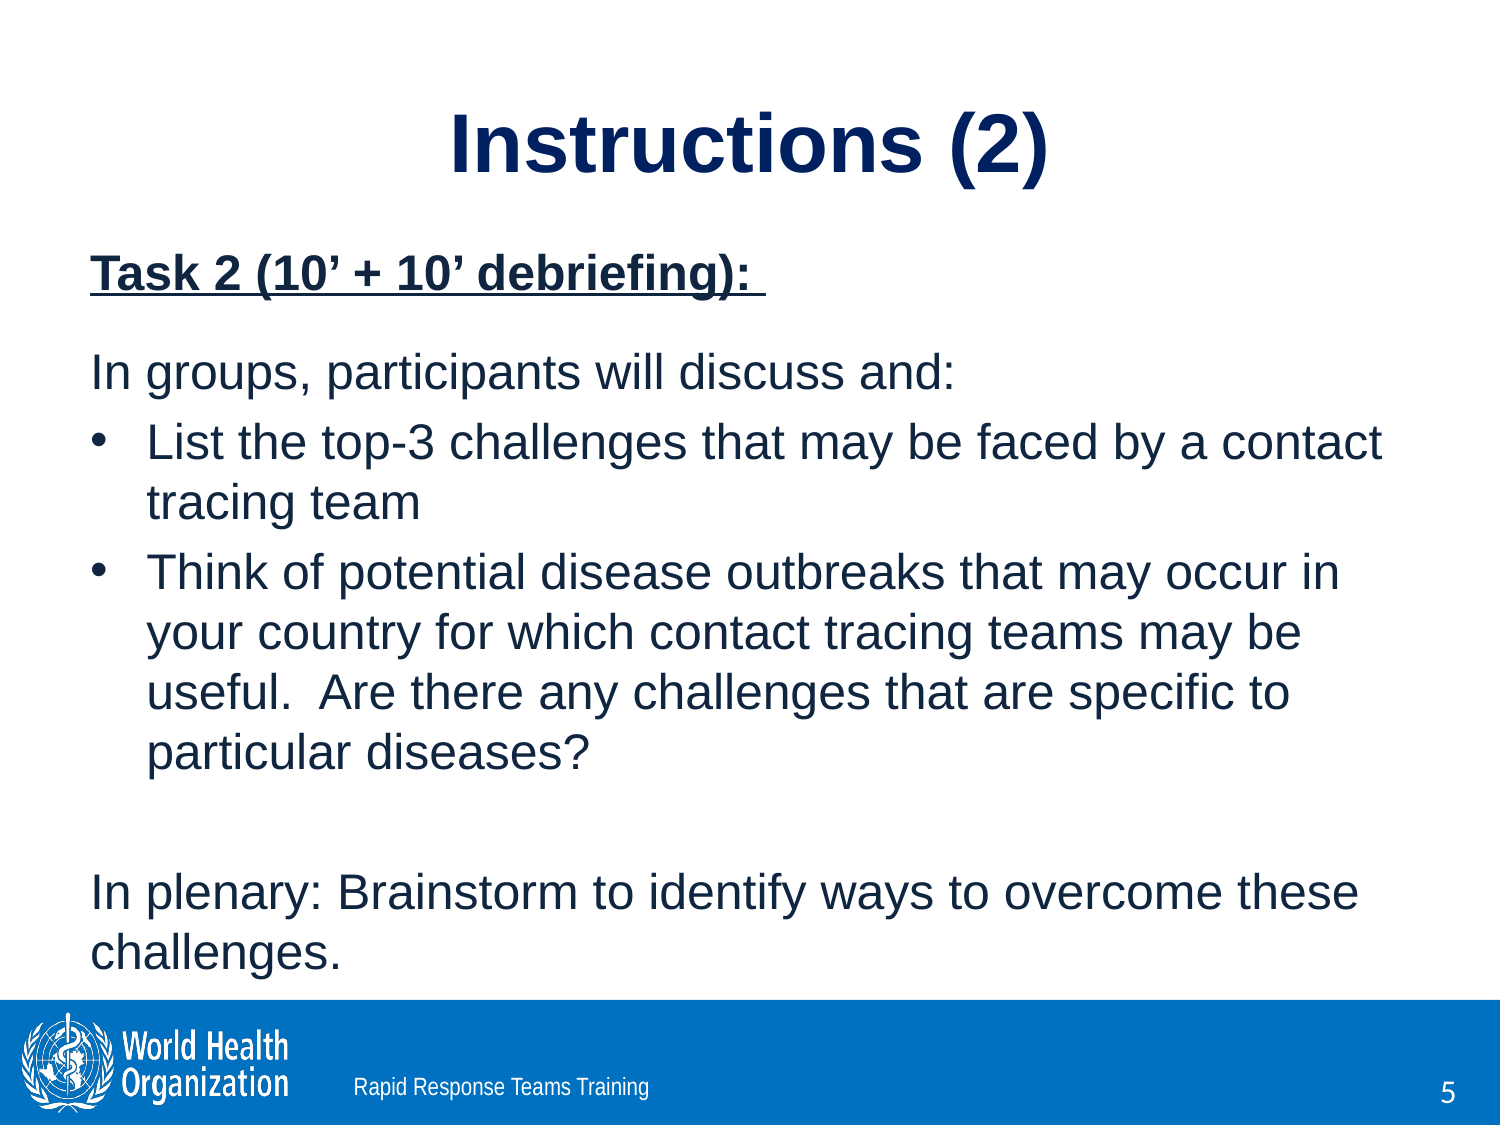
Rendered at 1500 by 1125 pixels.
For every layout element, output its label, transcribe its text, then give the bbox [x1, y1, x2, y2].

list Task 2 (10’ + 10’ debriefing): In groups, participants will discuss and: List the top-3 challenges that may be faced by a contact tracing team Think of potential disease outbreaks that may occur in your country for which contact tracing teams may be useful. Are there any challenges that are specific to particular diseases? In plenary: Brainstorm to identify ways to overcome these challenges. [75, 232, 1425, 1005]
picture [21, 1012, 288, 1113]
title Instructions (2) [75, 45, 1425, 232]
